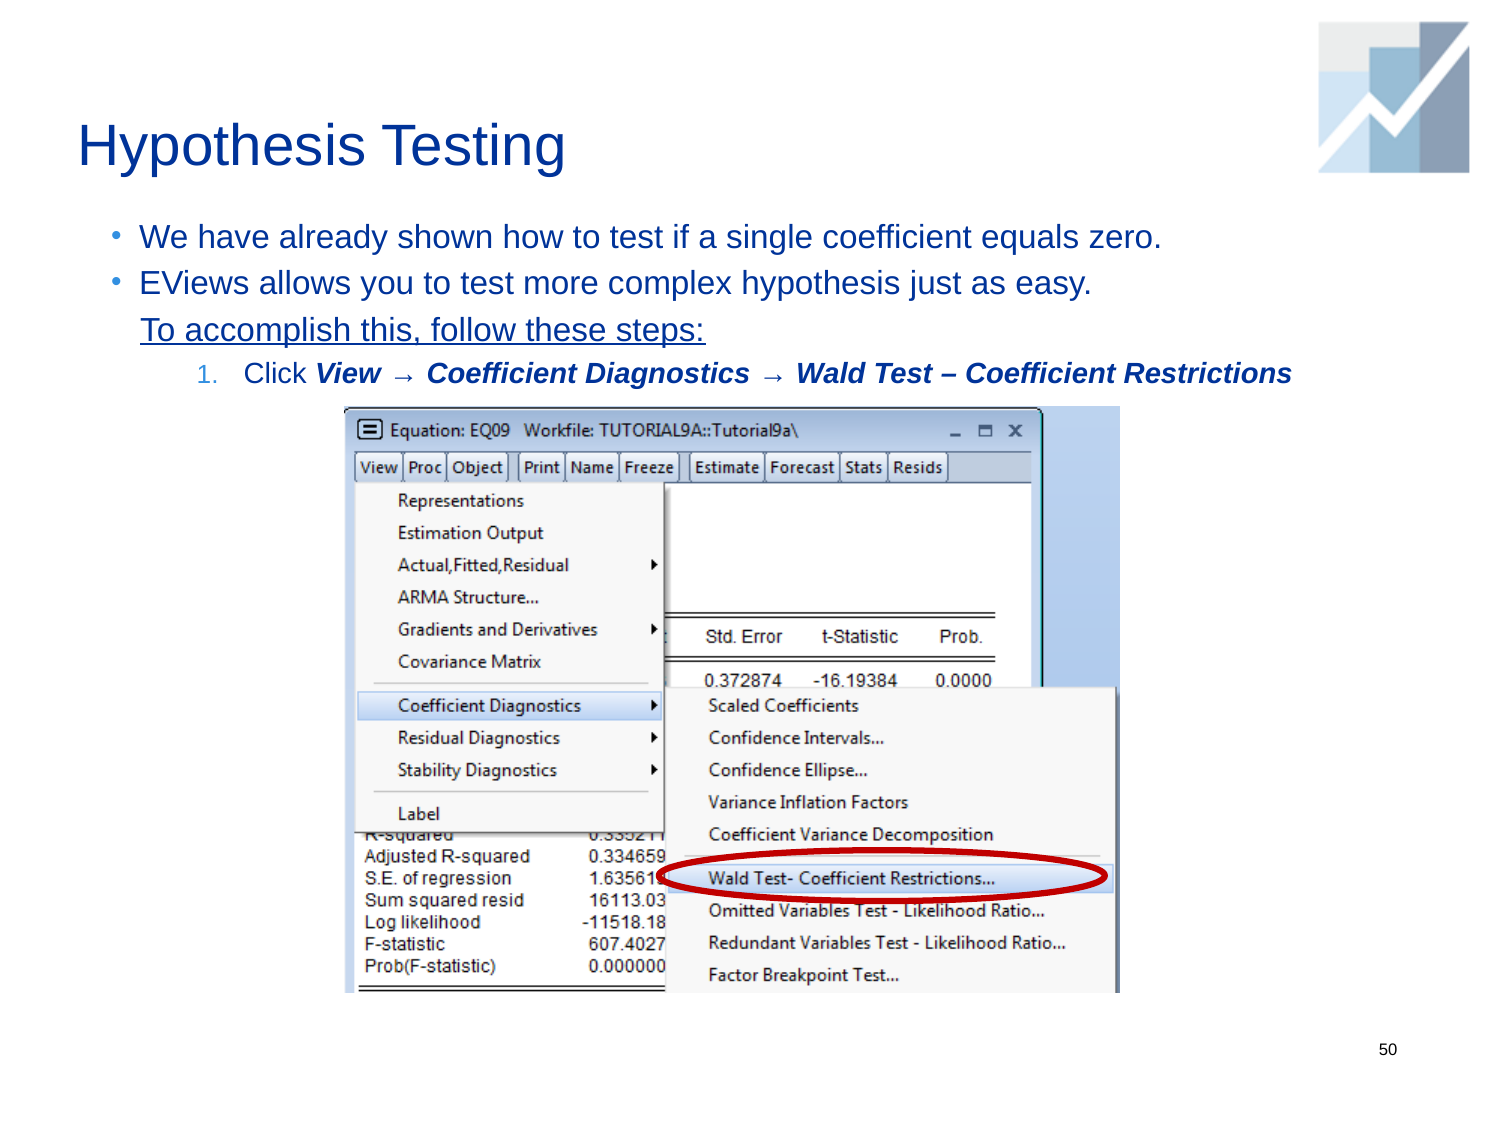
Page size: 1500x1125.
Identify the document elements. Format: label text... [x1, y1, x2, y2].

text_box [344, 406, 1120, 993]
slide_number 50 [1262, 1015, 1413, 1067]
title Hypothesis Testing [62, 0, 1297, 185]
text_box We have already shown how to test if a single coefficient equals zero. EViews allows you to test more complex hypothesis just as easy. To accomplish this, follow these steps: Click View → Coefficient Diagnostics → Wald Test – Coefficient Restrictions [96, 207, 1442, 407]
picture [1300, 11, 1479, 181]
